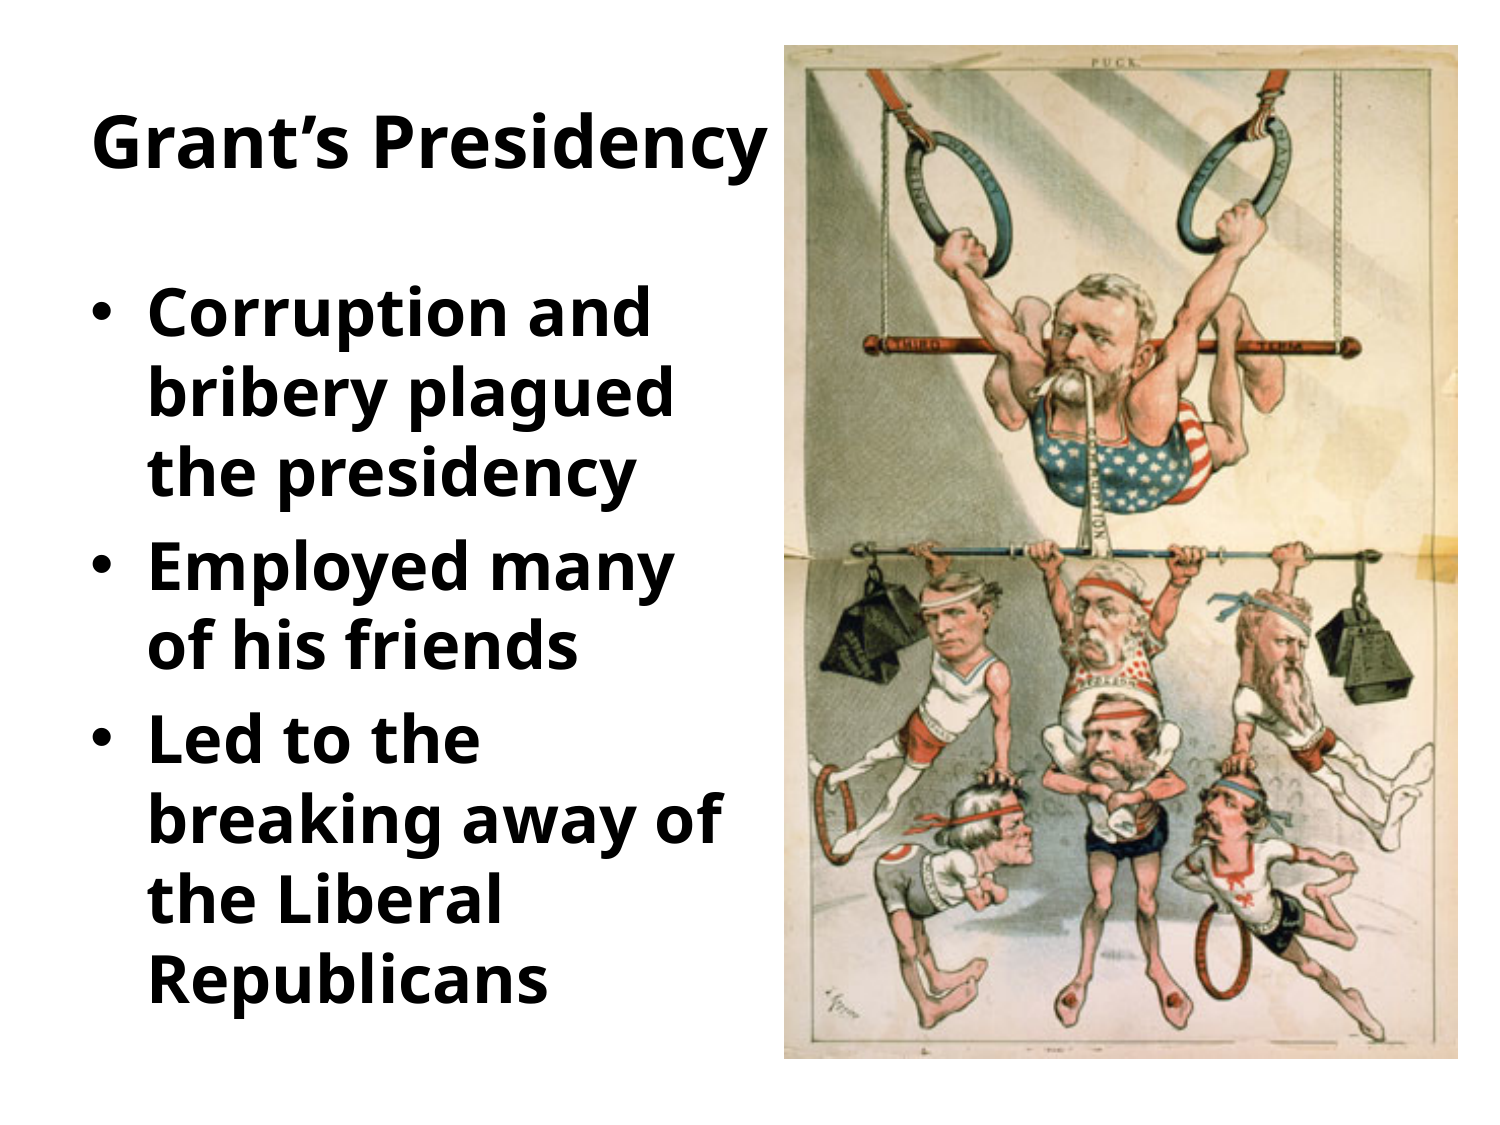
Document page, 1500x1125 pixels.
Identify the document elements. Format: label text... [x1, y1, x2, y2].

list Corruption and bribery plagued the presidency Employed many of his friends Led to the breaking away of the Liberal Republicans [75, 262, 744, 1005]
title Grant’s Presidency [75, 45, 782, 233]
picture [784, 44, 1458, 1059]
